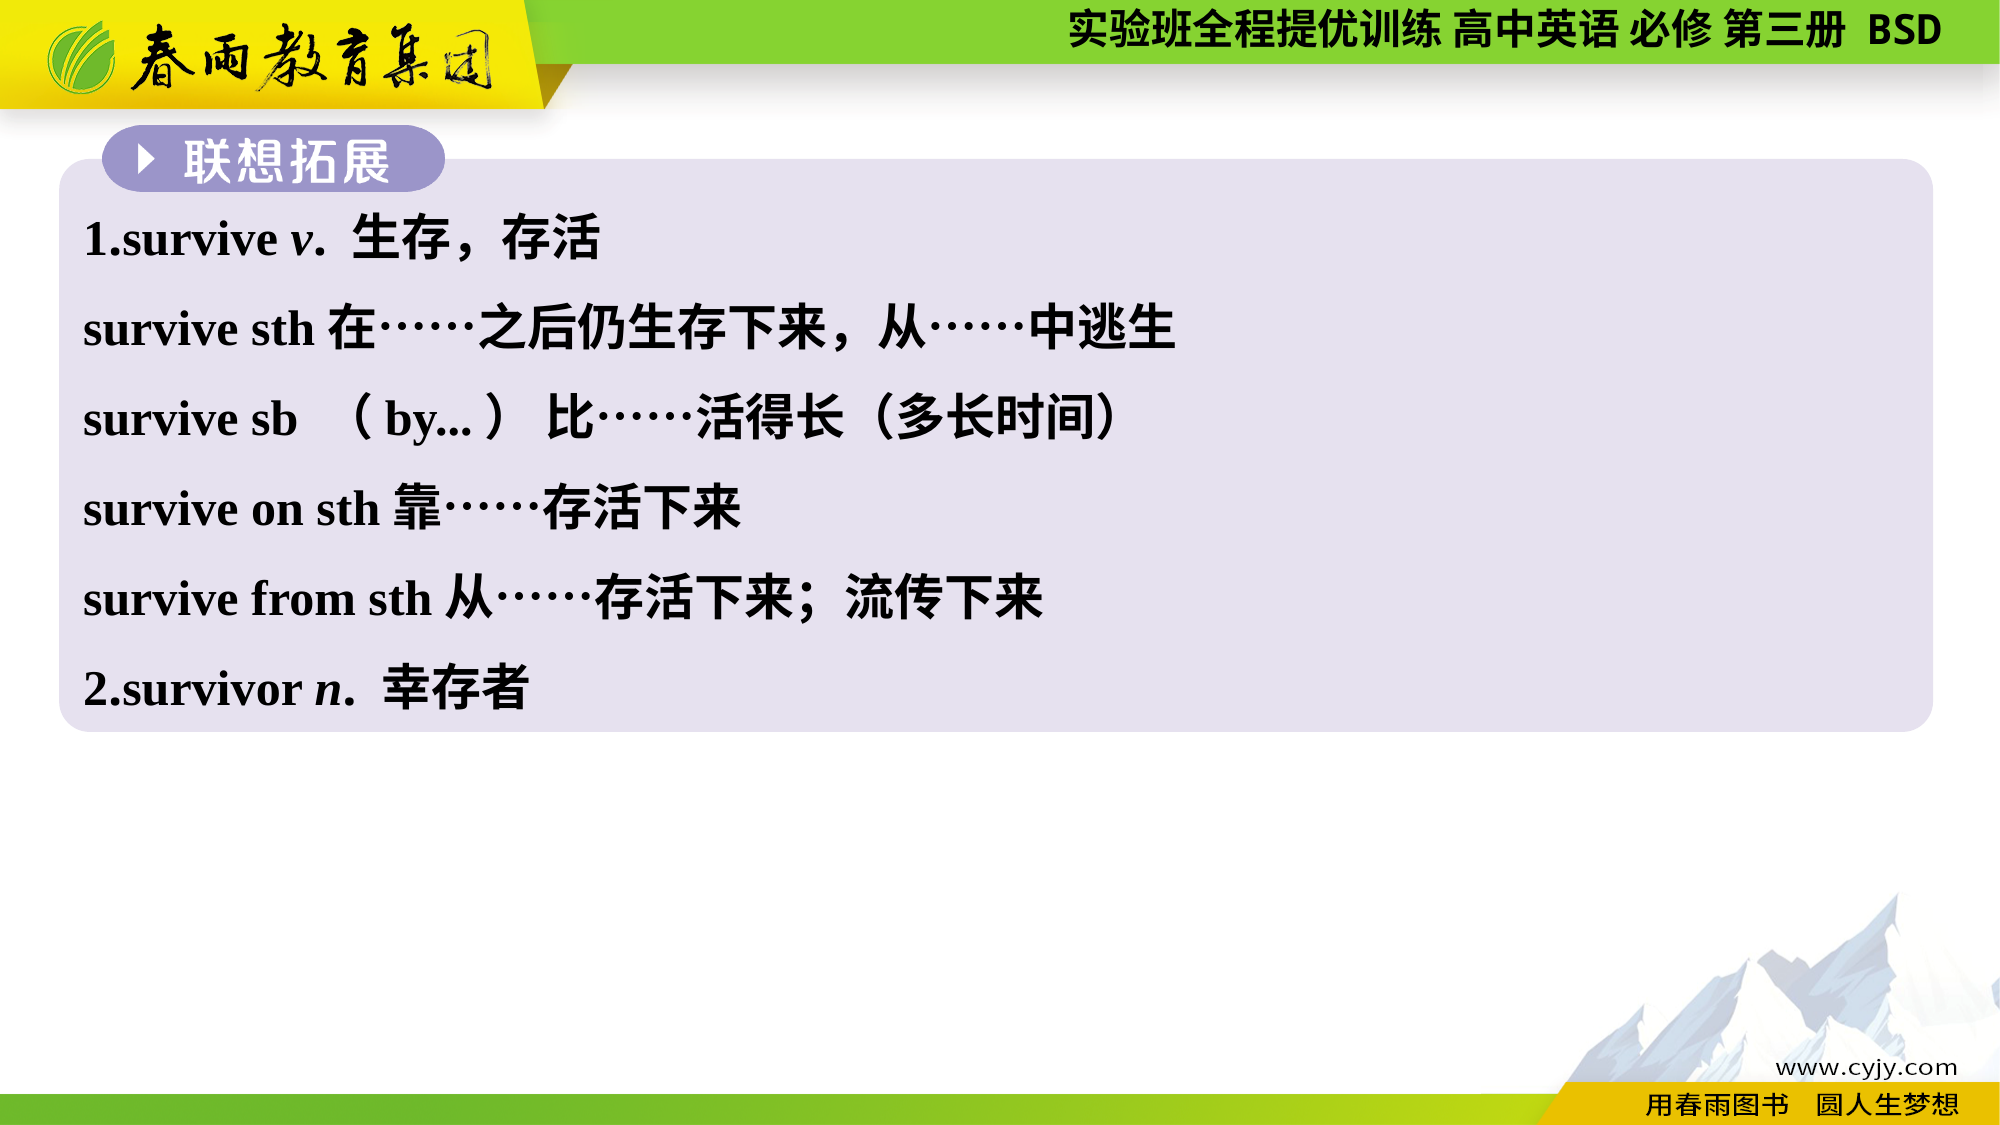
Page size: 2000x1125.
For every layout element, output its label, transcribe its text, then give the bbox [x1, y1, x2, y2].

picture [0, 0, 2000, 1125]
text_box 1.survive v. 生存，存活 survive sth在……之后仍生存下来，从……中逃生 survive sb （by...） 比……活得长（多长时间） survive on sth靠……存活下来 survive from sth从……存活下来；流传下来 2.survivor n. 幸存者 [59, 158, 1934, 732]
